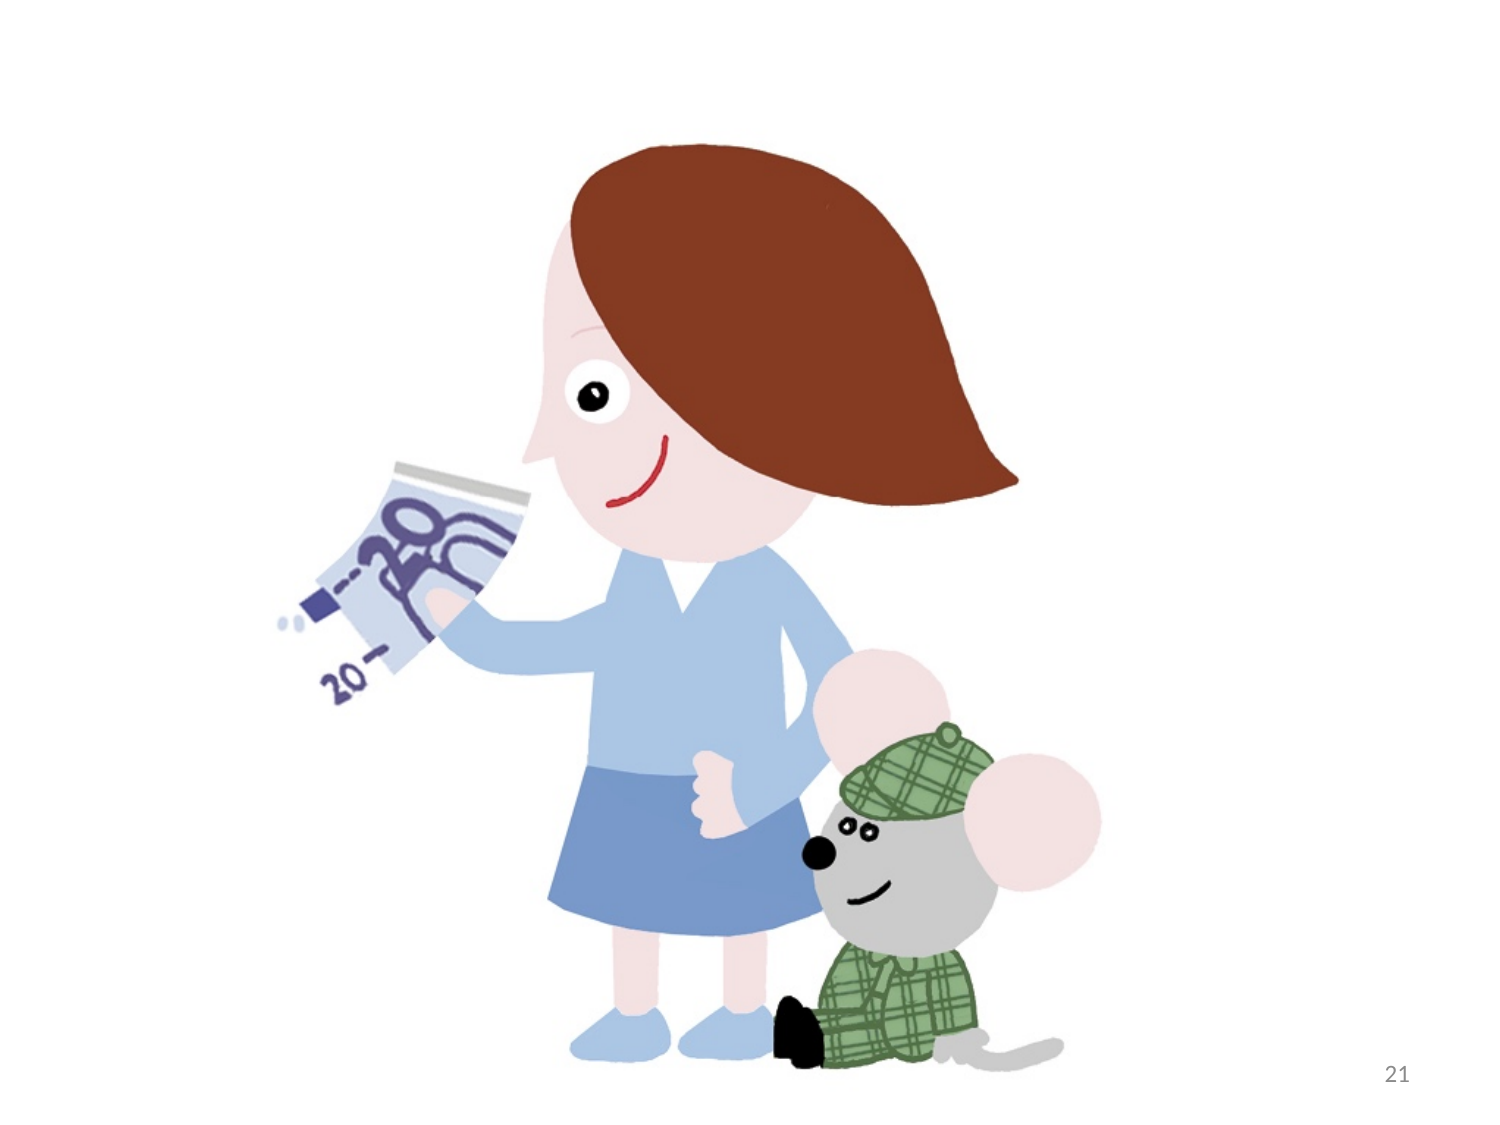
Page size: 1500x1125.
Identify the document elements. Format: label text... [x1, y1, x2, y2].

slide_number 21 [1199, 1042, 1425, 1103]
picture [154, 82, 1195, 1125]
